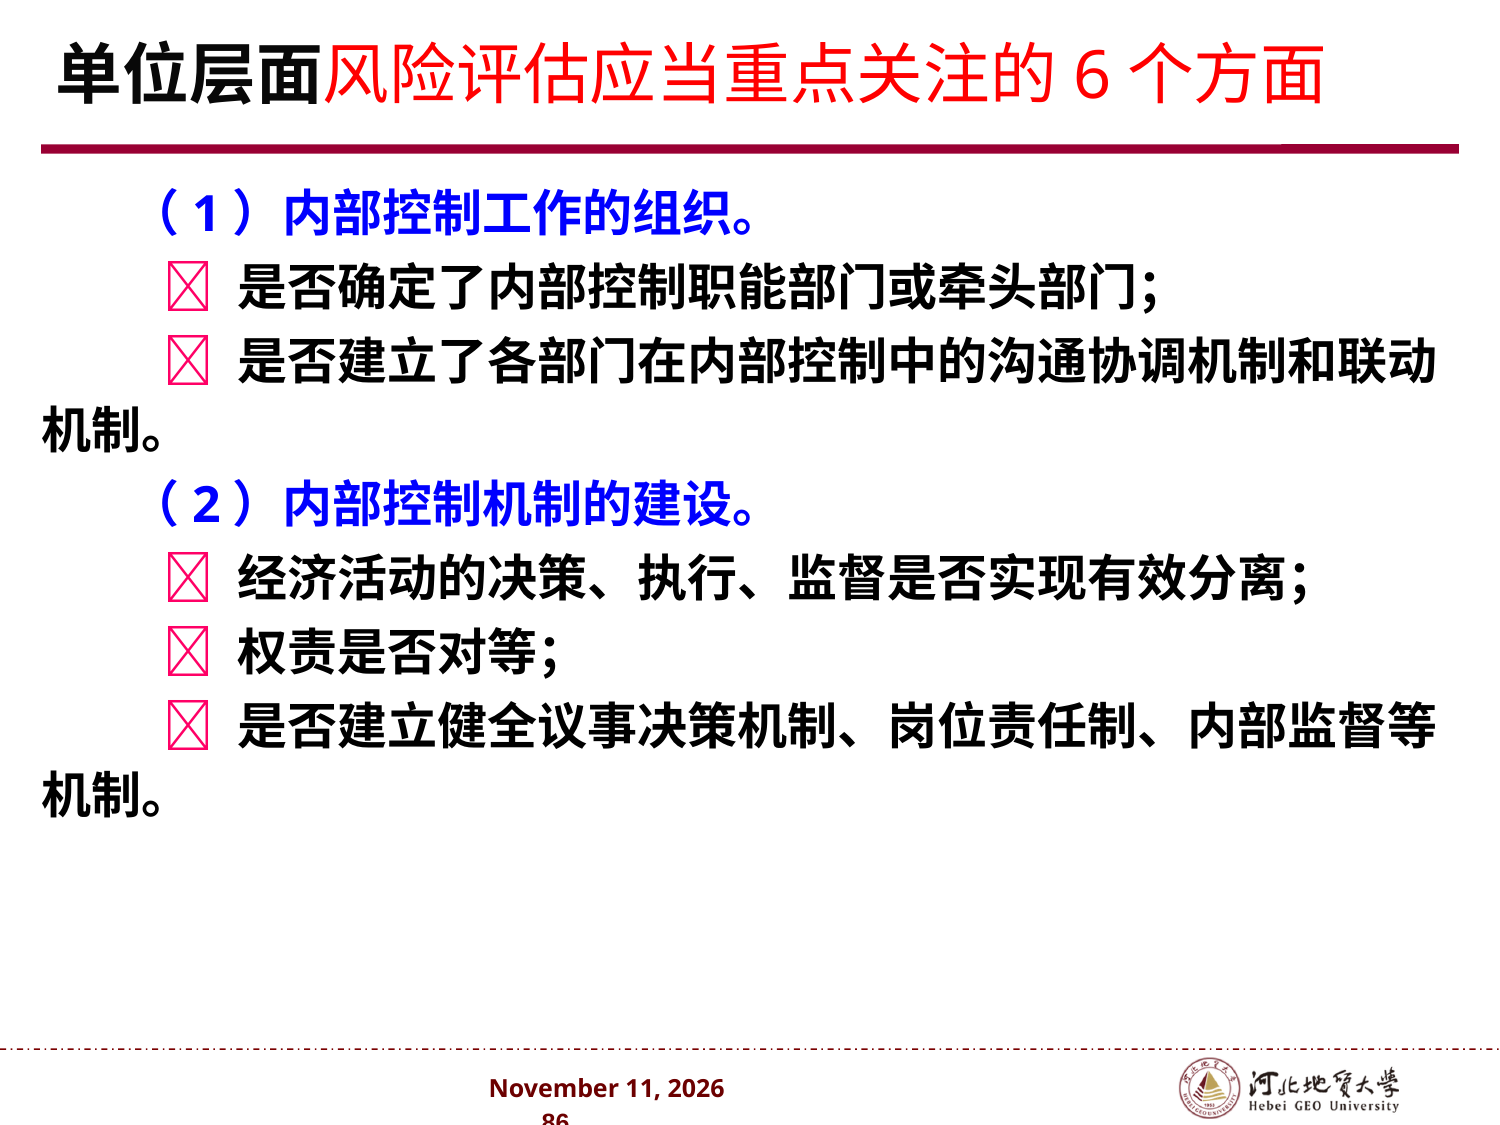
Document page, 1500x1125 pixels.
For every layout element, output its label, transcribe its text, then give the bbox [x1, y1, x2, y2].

text_box （1）内部控制工作的组织。  是否确定了内部控制职能部门或牵头部门；  是否建立了各部门在内部控制中的沟通协调机制和联动机制。 （2）内部控制机制的建设。  经济活动的决策、执行、监督是否实现有效分离；  权责是否对等；  是否建立健全议事决策机制、岗位责任制、内部监督等机制。 [41, 172, 1459, 1035]
picture [1159, 1049, 1420, 1125]
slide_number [473, 1064, 990, 1109]
title 单位层面风险评估应当重点关注的6个方面 [40, 18, 1460, 126]
